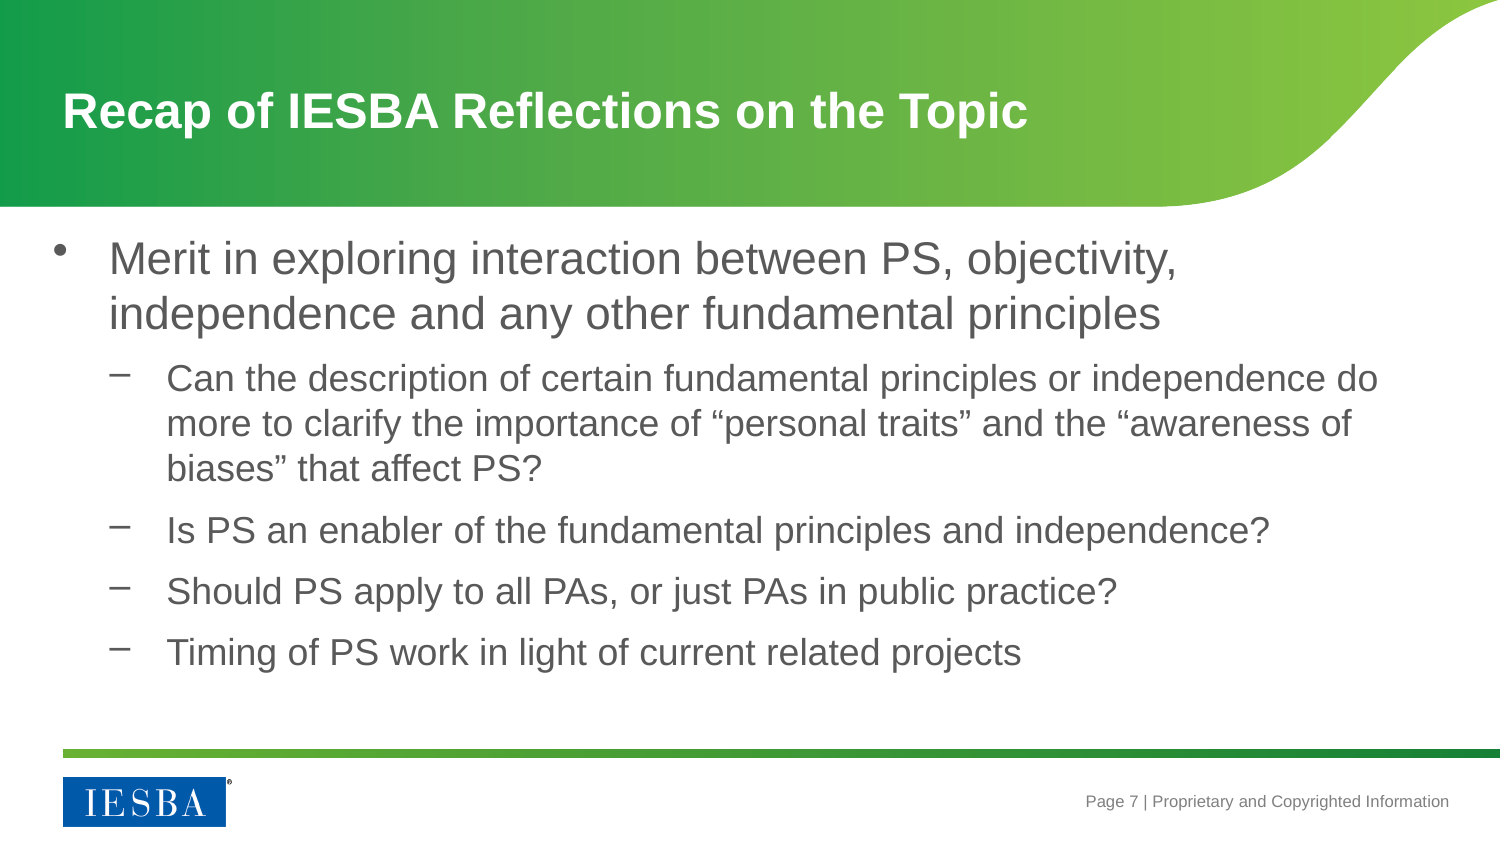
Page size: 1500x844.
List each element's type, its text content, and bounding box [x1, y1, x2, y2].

title Recap of IESBA Reflections on the Topic [62, 75, 1300, 142]
picture [0, 0, 1500, 207]
picture [63, 777, 232, 827]
list Merit in exploring interaction between PS, objectivity, independence and any other fundamental principles Can the description of certain fundamental principles or independence do more to clarify the importance of “personal traits” and the “awareness of biases” that affect PS? Is PS an enabler of the fundamental principles and independence? Should PS apply to all PAs, or just PAs in public practice? Timing of PS work in light of current related projects [37, 220, 1450, 760]
